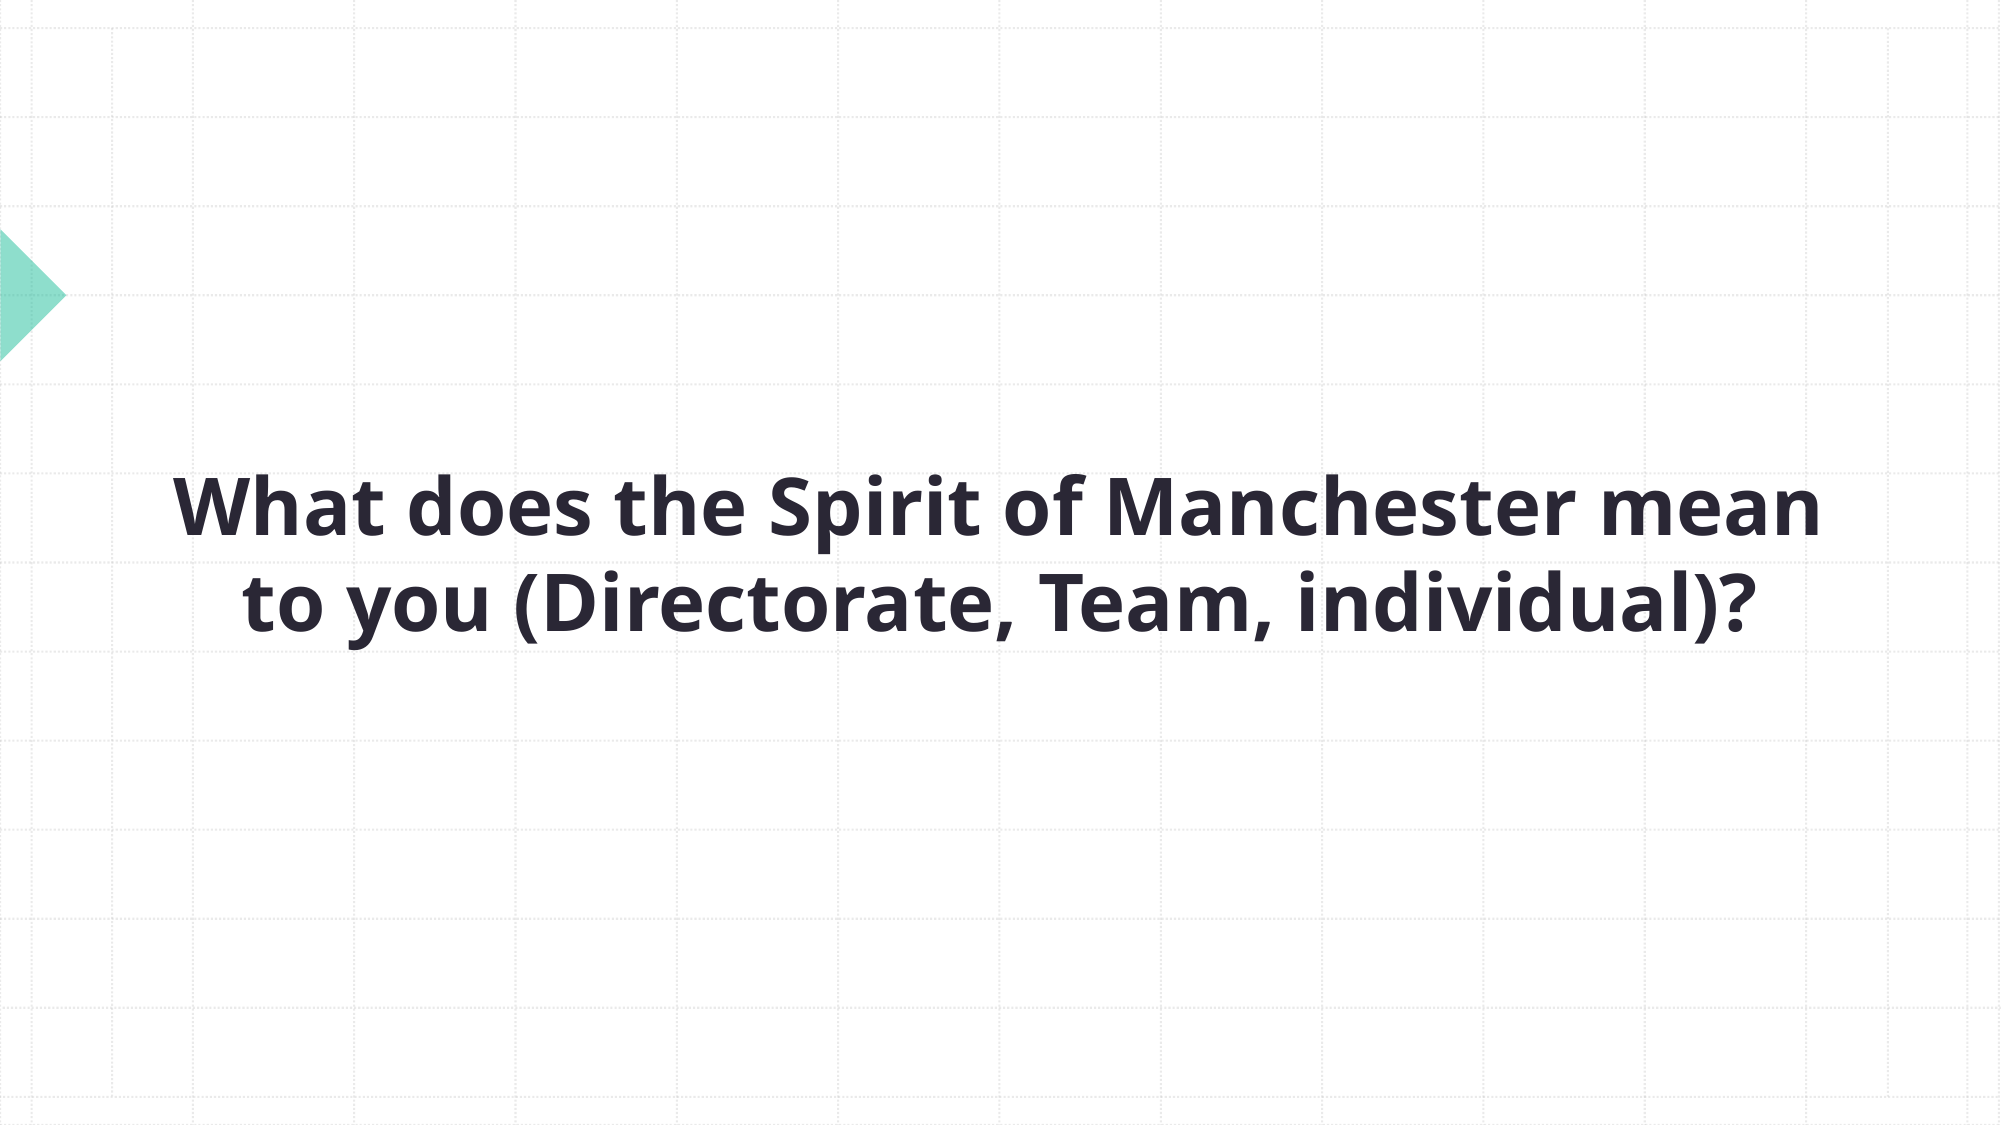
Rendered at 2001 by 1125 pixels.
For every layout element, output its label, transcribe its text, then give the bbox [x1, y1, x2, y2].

title What does the Spirit of Manchester mean to you (Directorate, Team, individual)? [153, 417, 1847, 655]
